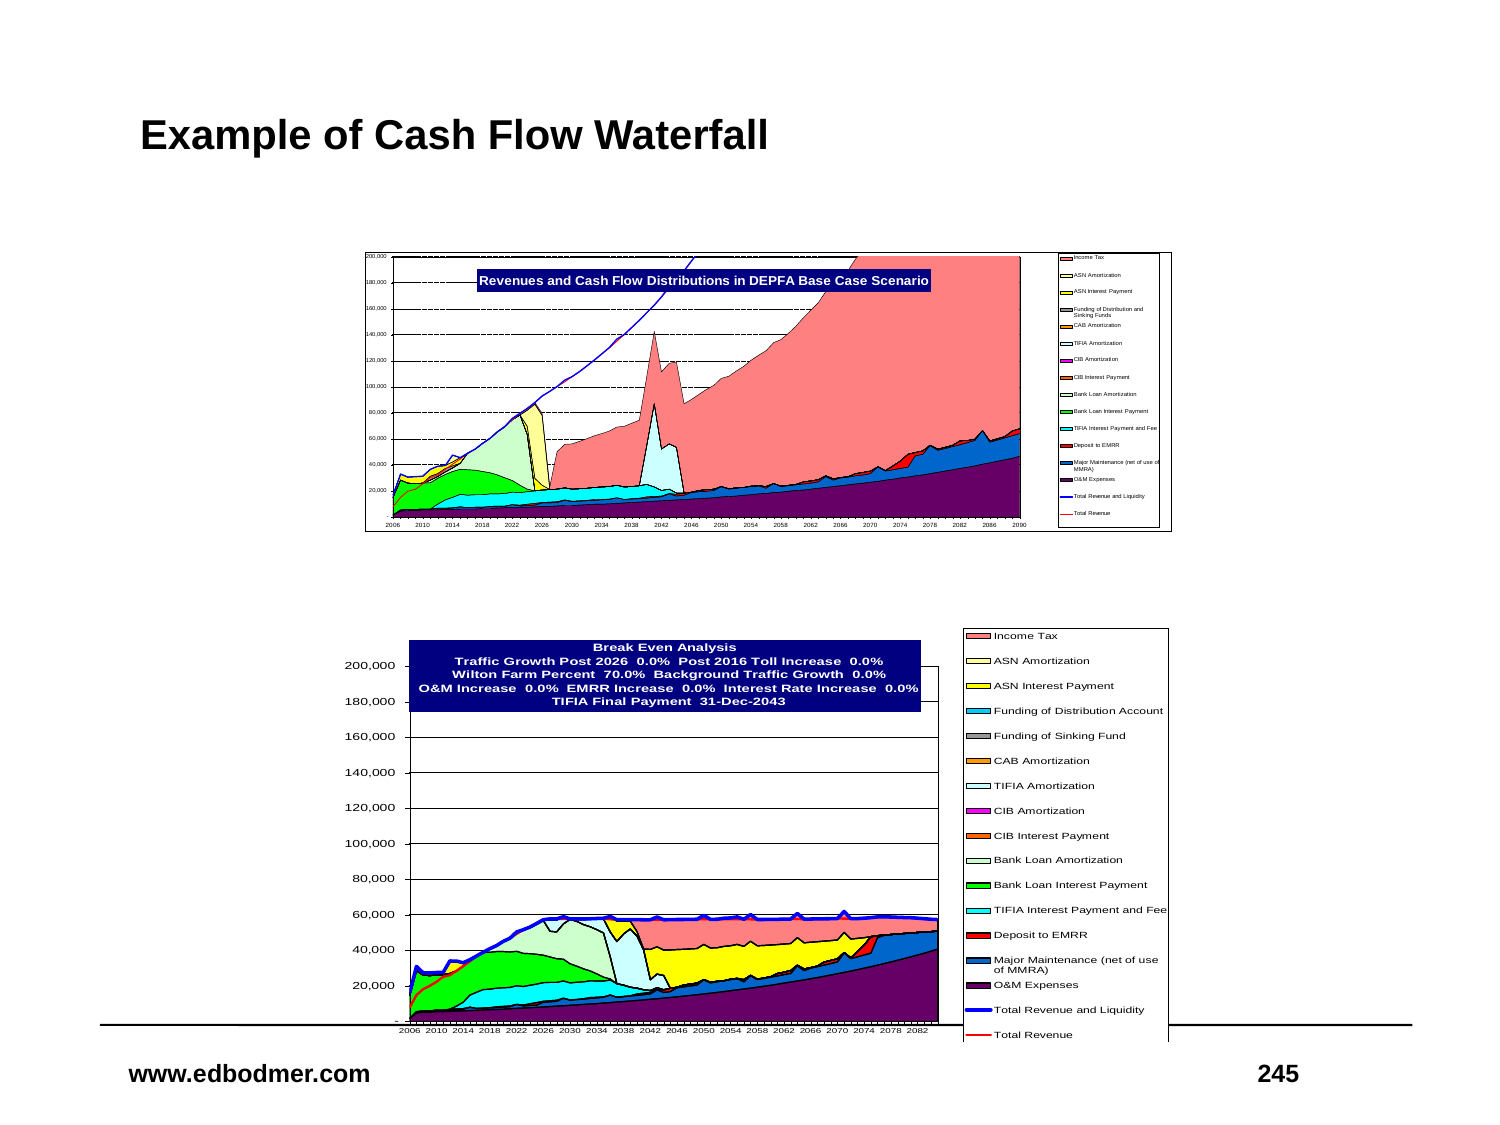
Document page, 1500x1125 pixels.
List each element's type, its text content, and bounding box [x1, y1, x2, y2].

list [362, 249, 1176, 534]
title Example of Cash Flow Waterfall [125, 99, 1288, 225]
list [337, 624, 1176, 1042]
